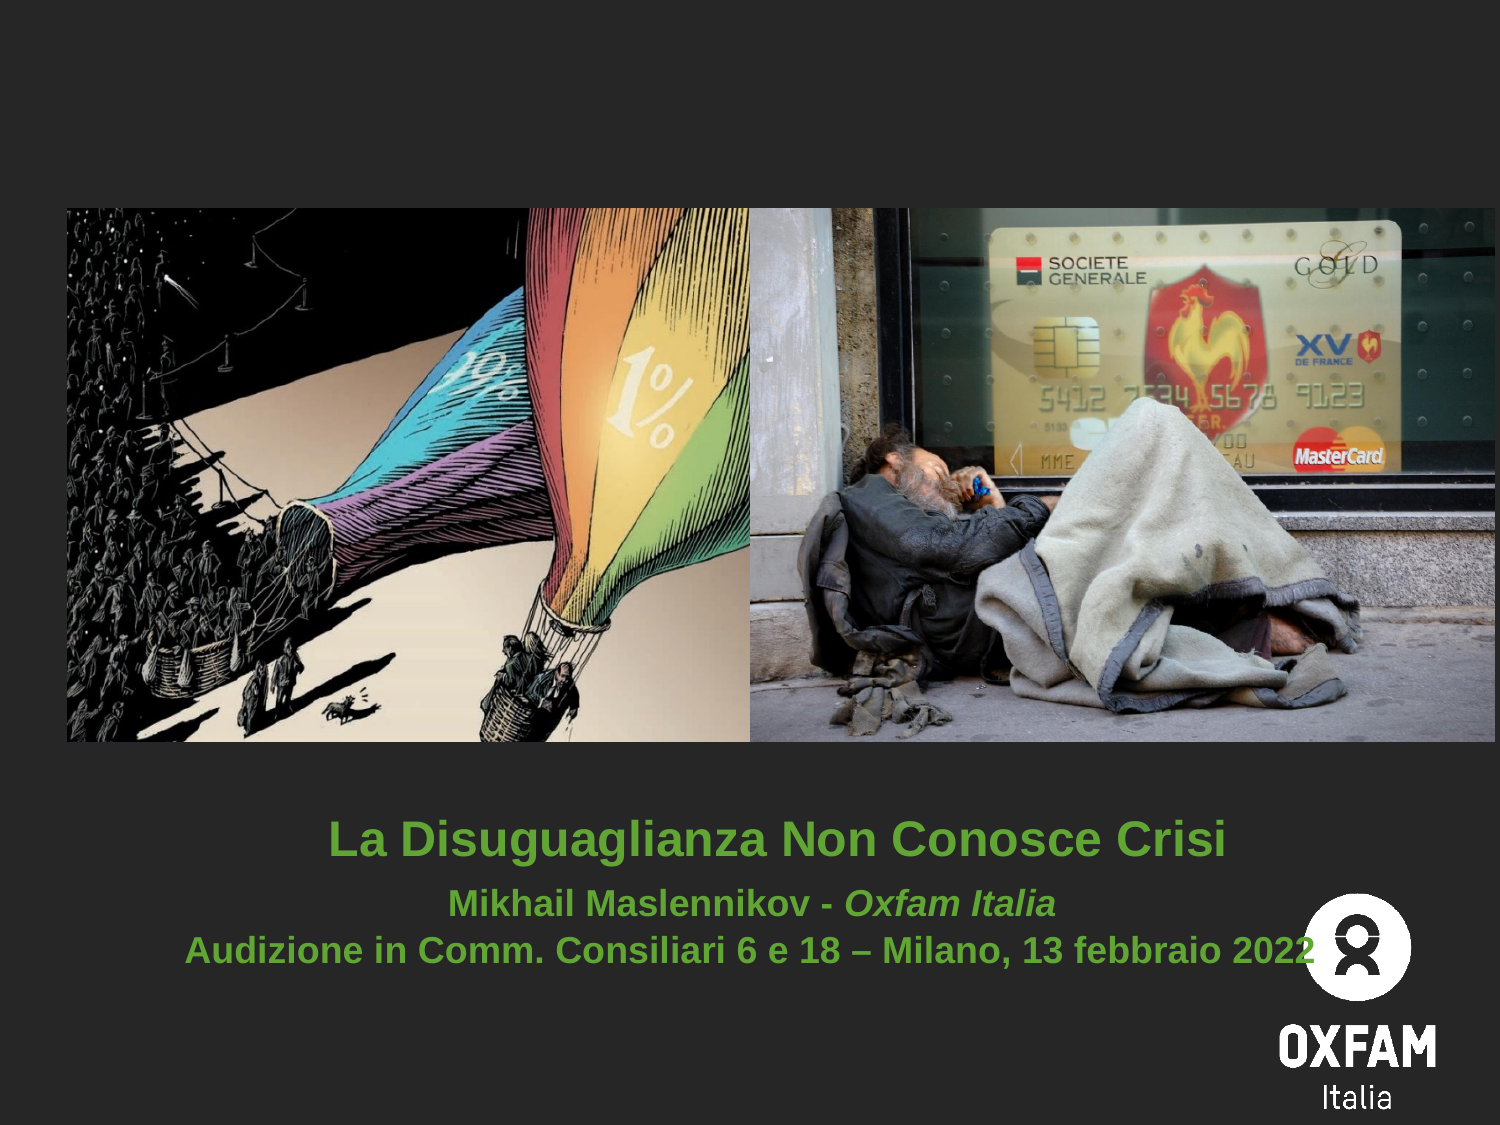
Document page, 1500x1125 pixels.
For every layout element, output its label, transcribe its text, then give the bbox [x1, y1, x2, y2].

text_box La Disuguaglianza Non Conosce Crisi Mikhail Maslennikov - Oxfam Italia Audizione in Comm. Consiliari 6 e 18 – Milano, 13 febbraio 2022 [103, 798, 1398, 1024]
picture [1267, 881, 1447, 1121]
picture [67, 207, 1496, 742]
